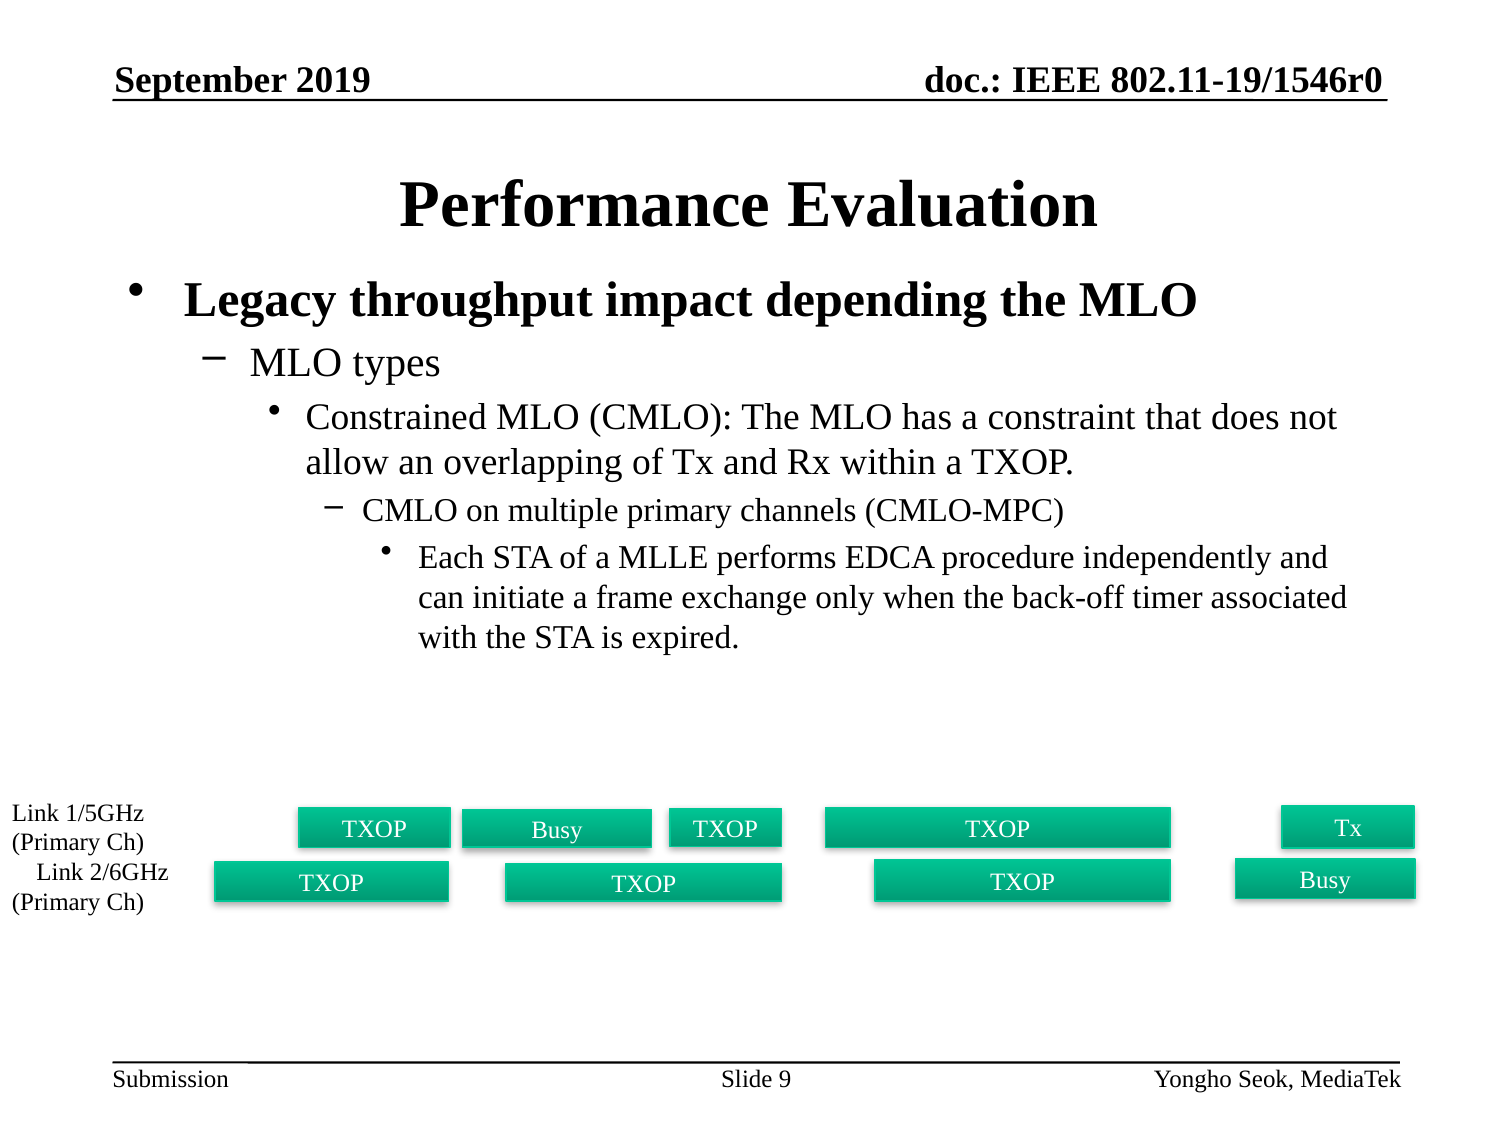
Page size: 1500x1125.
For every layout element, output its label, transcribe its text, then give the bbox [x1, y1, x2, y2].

text_box TXOP [825, 807, 1171, 848]
text_box TXOP [505, 863, 782, 902]
text_box TXOP [669, 808, 782, 847]
text_box Link 1/5GHz (Primary Ch) (Primary Ch) [0, 788, 160, 924]
text_box Busy [1235, 858, 1416, 899]
text_box Tx [1281, 805, 1415, 849]
list Legacy throughput impact depending the MLO MLO types Constrained MLO (CMLO): The MLO has a constraint that does not allow an overlapping of Tx and Rx within a TXOP. CMLO on multiple primary channels (CMLO-MPC) Each STA of a MLLE performs EDCA procedure independently and can initiate a frame exchange only when the back-off timer associated with the STA is expired. [112, 288, 1388, 951]
slide_number Slide 9 [712, 1061, 800, 1093]
text_box Link 2/6GHz [21, 848, 185, 894]
title Performance Evaluation [0, 112, 1500, 288]
footer Yongho Seok, MediaTek [1150, 1061, 1402, 1093]
text_box TXOP [214, 861, 449, 902]
text_box Busy [462, 809, 652, 848]
text_box TXOP [298, 807, 451, 848]
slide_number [114, 54, 374, 101]
text_box TXOP [874, 859, 1171, 902]
